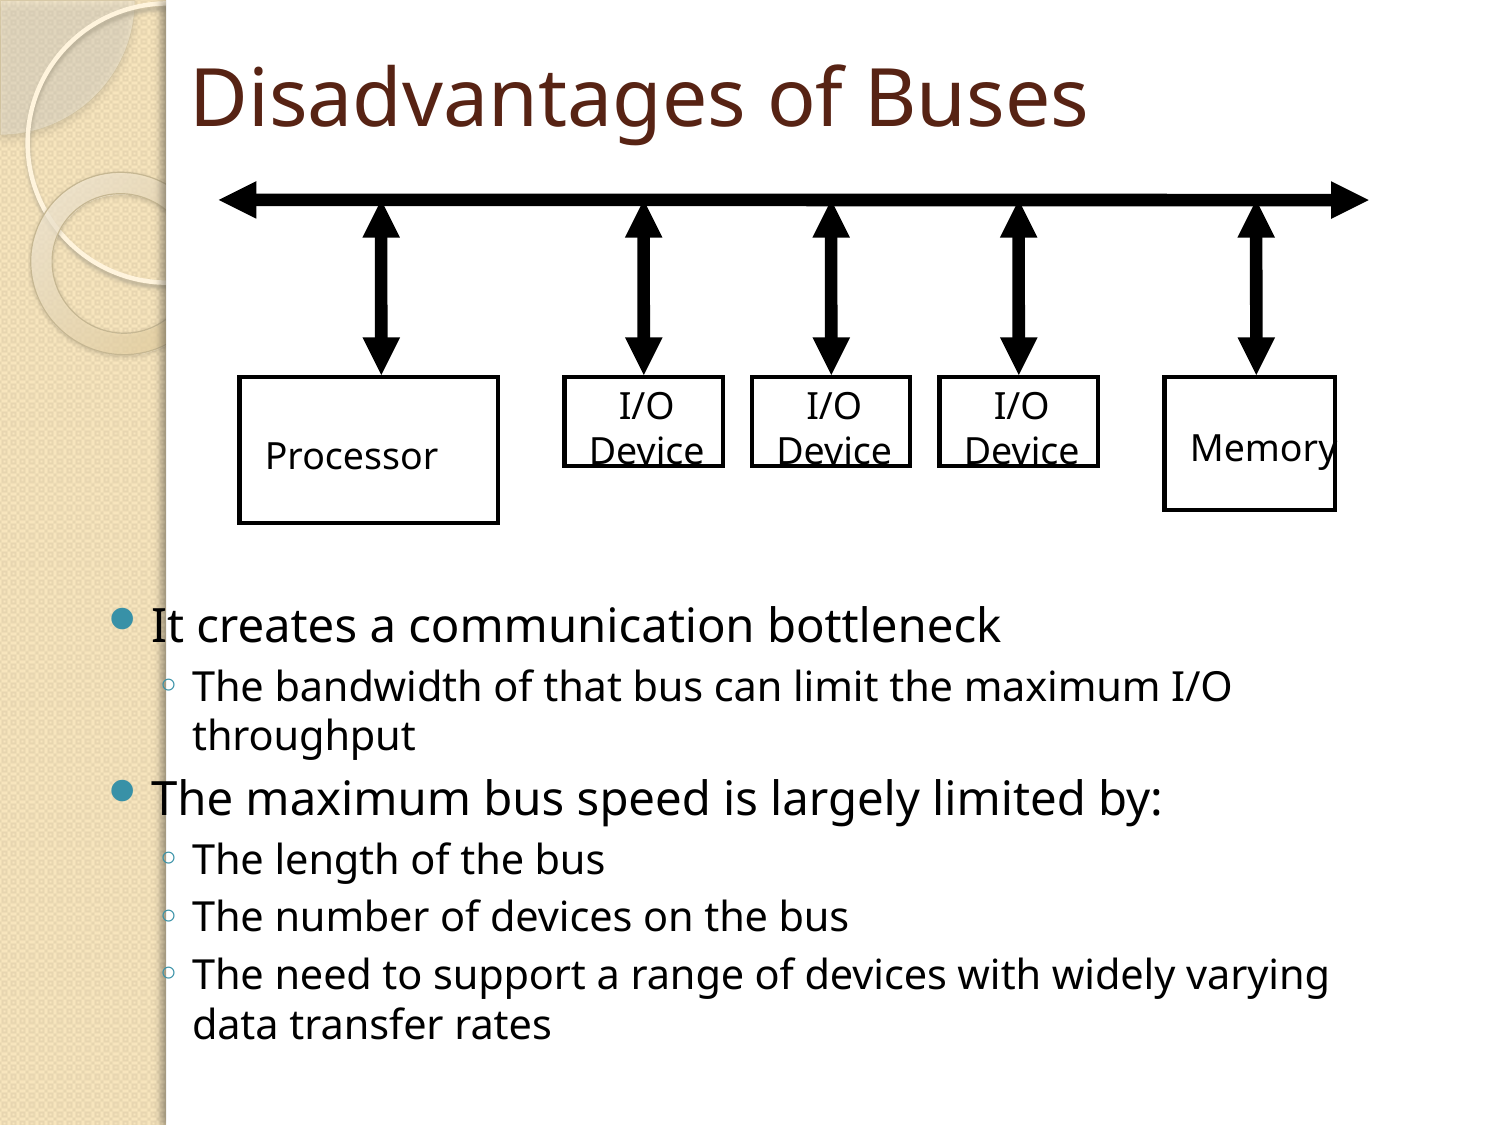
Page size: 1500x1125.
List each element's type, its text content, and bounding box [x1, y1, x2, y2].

text_box [1012, 199, 1025, 374]
text_box [825, 199, 838, 374]
text_box [637, 199, 650, 376]
text_box [1250, 199, 1263, 373]
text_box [239, 376, 499, 524]
text_box [218, 193, 381, 207]
text_box I/O Device [568, 374, 725, 480]
text_box I/O Device [943, 374, 1100, 480]
list It creates a communication bottleneck The bandwidth of that bus can limit the maximum I/O throughput The maximum bus speed is largely limited by: The length of the bus The number of devices on the bus The need to support a range of devices with widely varying data transfer rates [81, 587, 1425, 1055]
text_box [939, 377, 943, 467]
text_box [1257, 193, 1369, 207]
text_box [375, 199, 388, 374]
text_box I/O Device [756, 374, 913, 480]
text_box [1164, 376, 1363, 511]
text_box [752, 377, 756, 467]
text_box [564, 377, 568, 467]
title Disadvantages of Buses [174, 37, 1132, 150]
